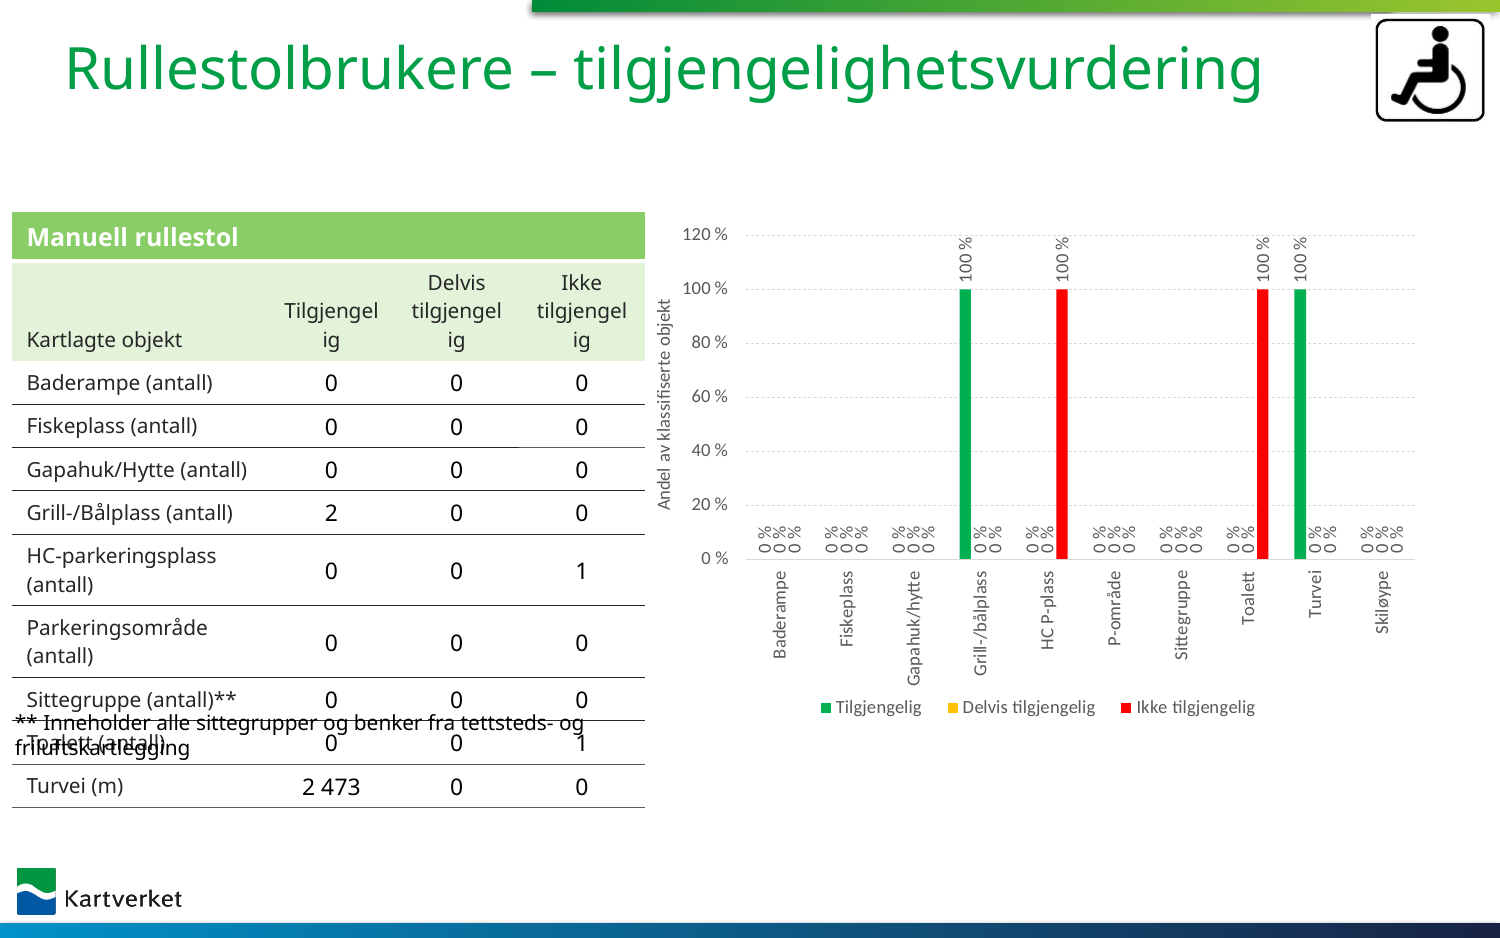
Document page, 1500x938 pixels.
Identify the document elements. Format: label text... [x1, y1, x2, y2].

table_cell 0 [519, 678, 638, 702]
table_cell 0 [394, 405, 519, 447]
table_cell Grill-/Bålplass (antall) [12, 491, 269, 534]
picture [643, 218, 1426, 728]
table_cell Sittegruppe (antall)** [12, 678, 269, 702]
table_cell Parkeringsområde (antall) [12, 606, 269, 677]
table_cell 0 [269, 448, 394, 490]
table_cell 2 473 [269, 768, 394, 807]
text_box ** Inneholder alle sittegrupper og benker fra tettsteds- og friluftskartlegging [0, 702, 745, 768]
table_header Manuell rullestol [12, 212, 645, 259]
table_cell 0 [394, 606, 519, 677]
table_cell 0 [519, 361, 638, 404]
table_cell HC-parkeringsplass (antall) [12, 535, 269, 605]
table_cell 0 [394, 678, 519, 702]
table_cell Delvis tilgjengelig [394, 263, 519, 361]
table_cell 2 [269, 491, 394, 534]
table_cell 0 [269, 535, 394, 605]
text_box Rullestolbrukere – tilgjengelighetsvurdering [49, 12, 1372, 109]
table_cell 1 [519, 535, 638, 605]
table_cell 0 [394, 535, 519, 605]
table_cell Ikke tilgjengelig [519, 263, 638, 361]
table_cell Tilgjengelig [269, 263, 394, 361]
table_cell 0 [269, 361, 394, 404]
table_cell 0 [269, 606, 394, 677]
table_cell 0 [394, 361, 519, 404]
table_cell Turvei (m) [12, 768, 269, 807]
table_cell Fiskeplass (antall) [12, 405, 269, 447]
table_cell 0 [394, 448, 519, 490]
table_cell 0 [519, 768, 645, 807]
table_cell 0 [394, 491, 519, 534]
table_cell 0 [519, 405, 638, 447]
table_cell 0 [269, 678, 394, 702]
picture [1371, 13, 1491, 127]
table_cell Kartlagte objekt [12, 263, 269, 361]
table_cell Gapahuk/Hytte (antall) [12, 448, 269, 490]
table_cell 0 [519, 491, 638, 534]
table_cell Baderampe (antall) [12, 361, 269, 404]
table_cell 0 [394, 768, 519, 807]
table_cell 0 [519, 606, 638, 677]
table_cell 0 [269, 405, 394, 447]
table_cell 0 [519, 448, 638, 490]
